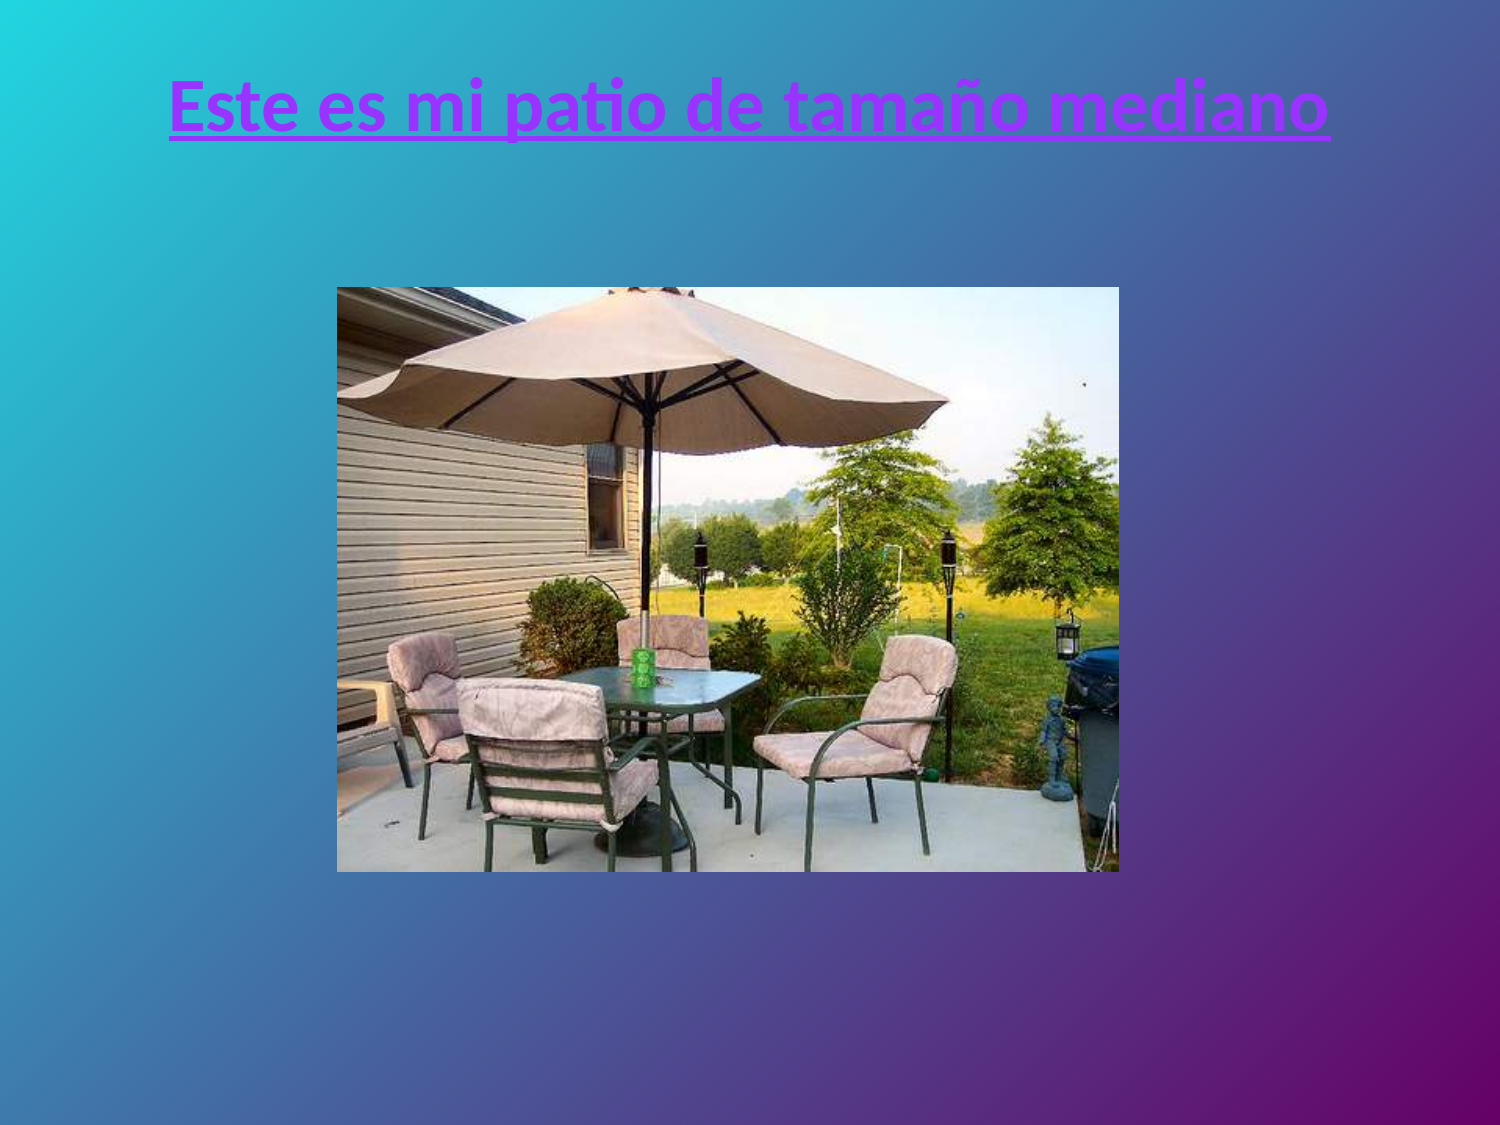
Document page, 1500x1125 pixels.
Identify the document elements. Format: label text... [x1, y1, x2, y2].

title Este es mi patio de tamaño mediano [74, 44, 1426, 233]
picture [337, 287, 1119, 873]
